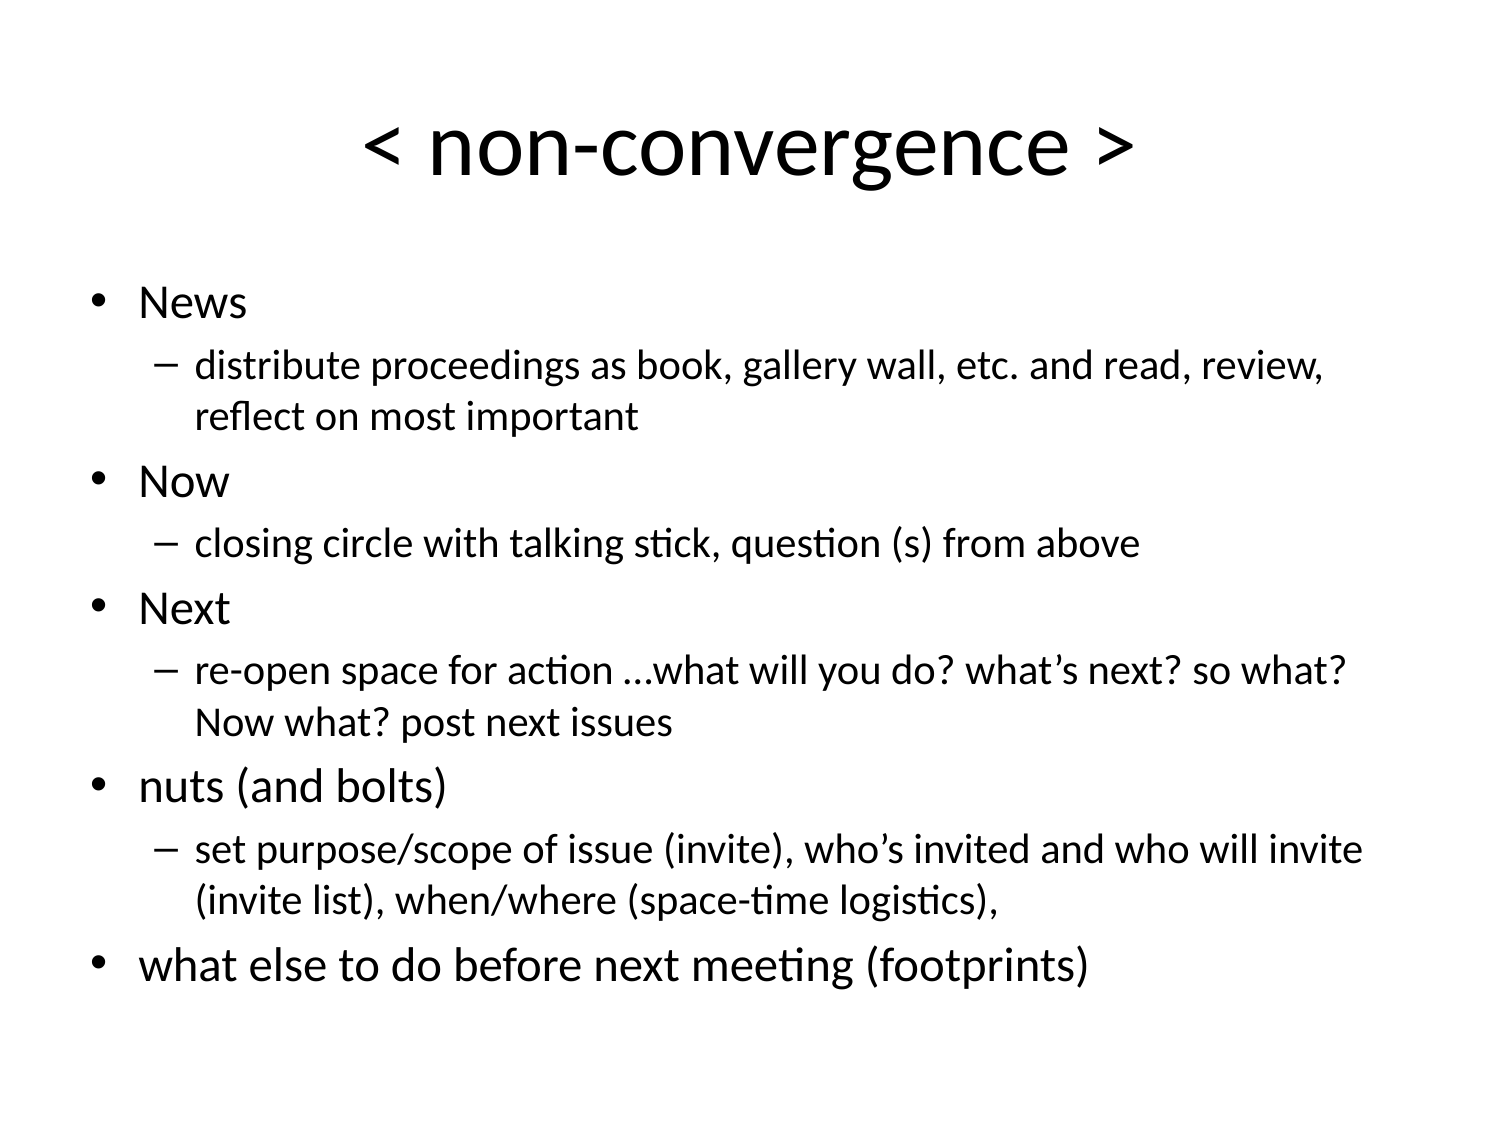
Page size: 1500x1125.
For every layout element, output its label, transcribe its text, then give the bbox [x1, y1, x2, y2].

title < non-convergence > [75, 45, 1425, 233]
list News distribute proceedings as book, gallery wall, etc. and read, review, reflect on most important Now closing circle with talking stick, question (s) from above Next re-open space for action …what will you do? what’s next? so what? Now what? post next issues nuts (and bolts) set purpose/scope of issue (invite), who’s invited and who will invite (invite list), when/where (space-time logistics), what else to do before next meeting (footprints) [75, 262, 1425, 1005]
